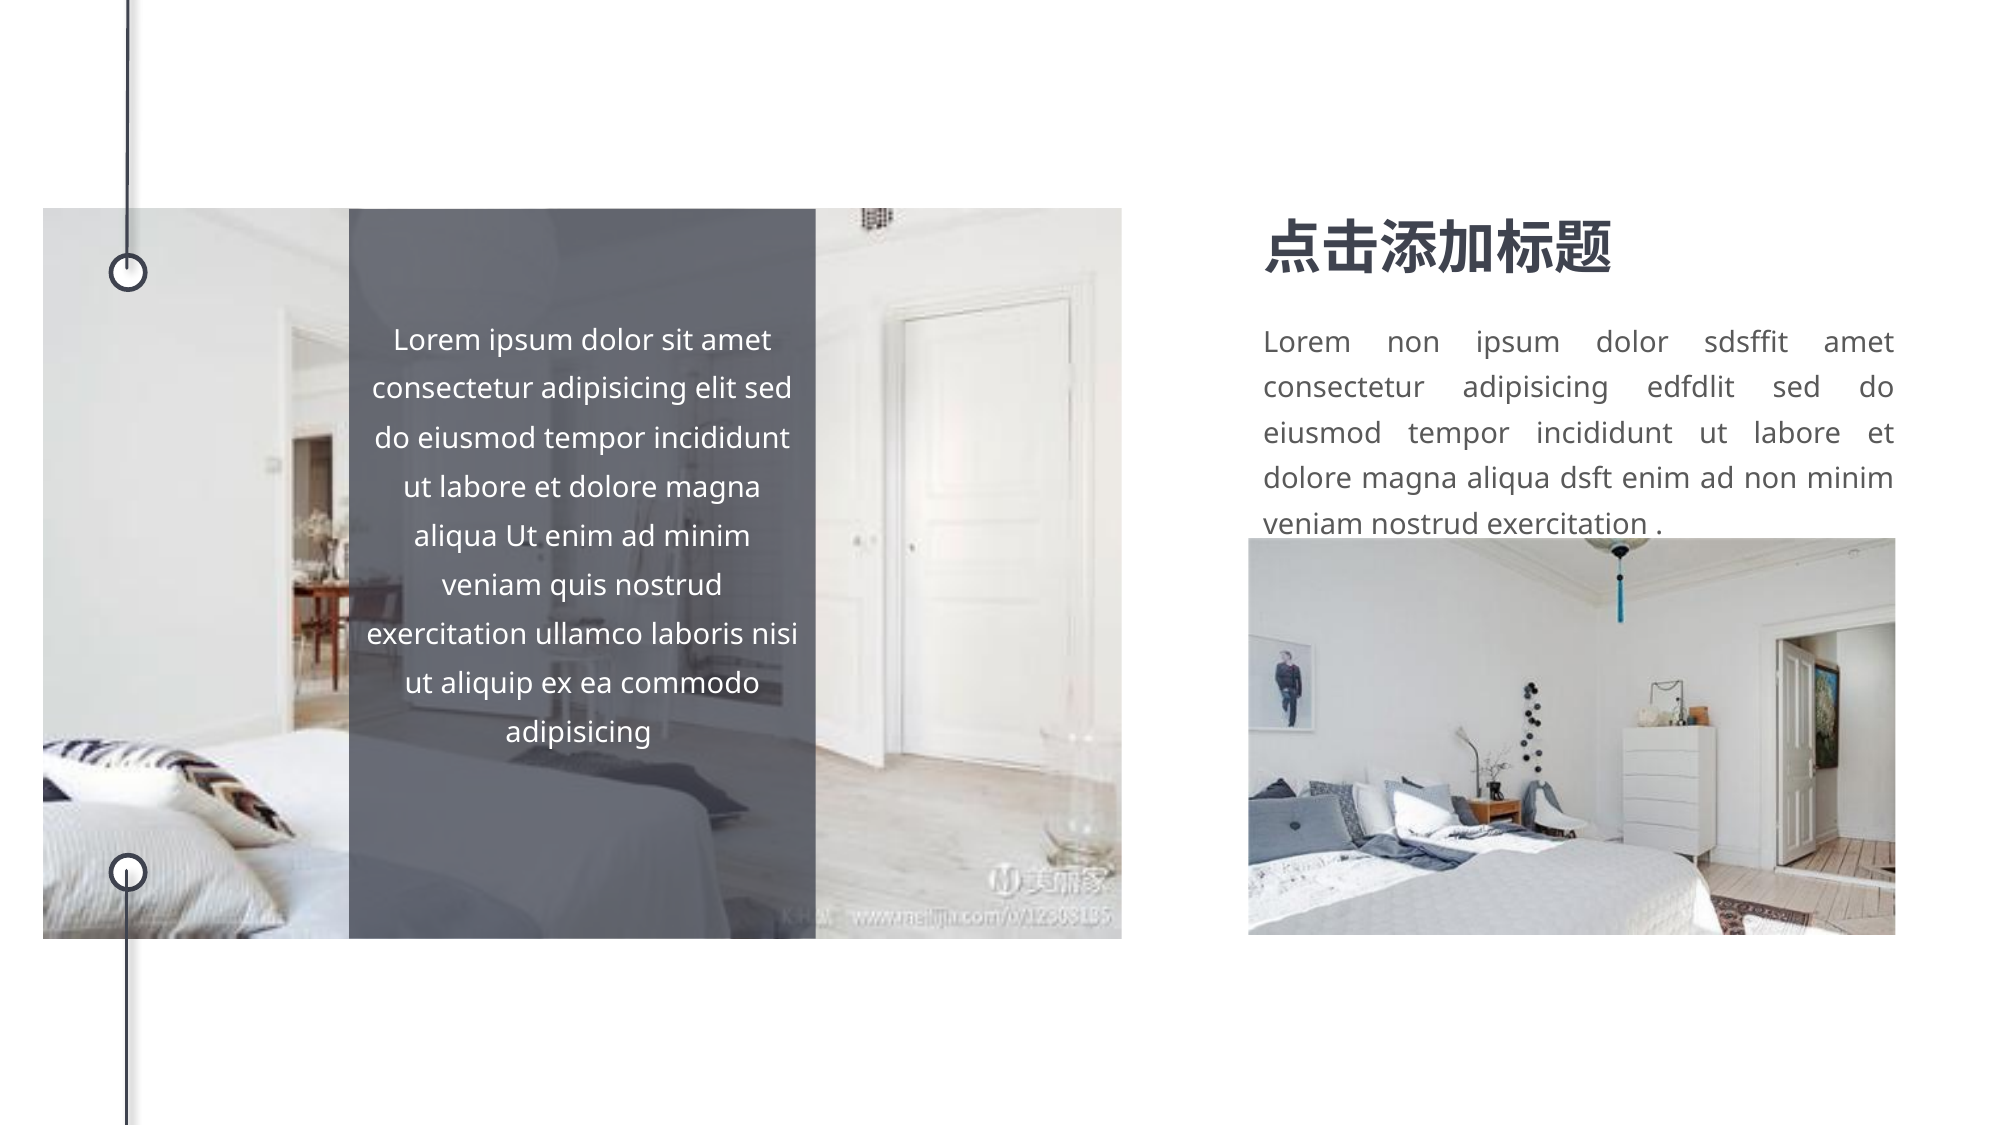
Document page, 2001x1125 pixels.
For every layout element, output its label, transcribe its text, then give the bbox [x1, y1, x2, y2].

text_box 点击添加标题 [1248, 200, 1896, 289]
text_box [1247, 538, 1896, 936]
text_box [43, 208, 1122, 939]
text_box Lorem non ipsum dolor sdsffit amet consectetur adipisicing edfdlit sed do eiusmod tempor incididunt ut labore et dolore magna aliqua dsft enim ad non minim veniam nostrud exercitation . [1248, 305, 1910, 672]
